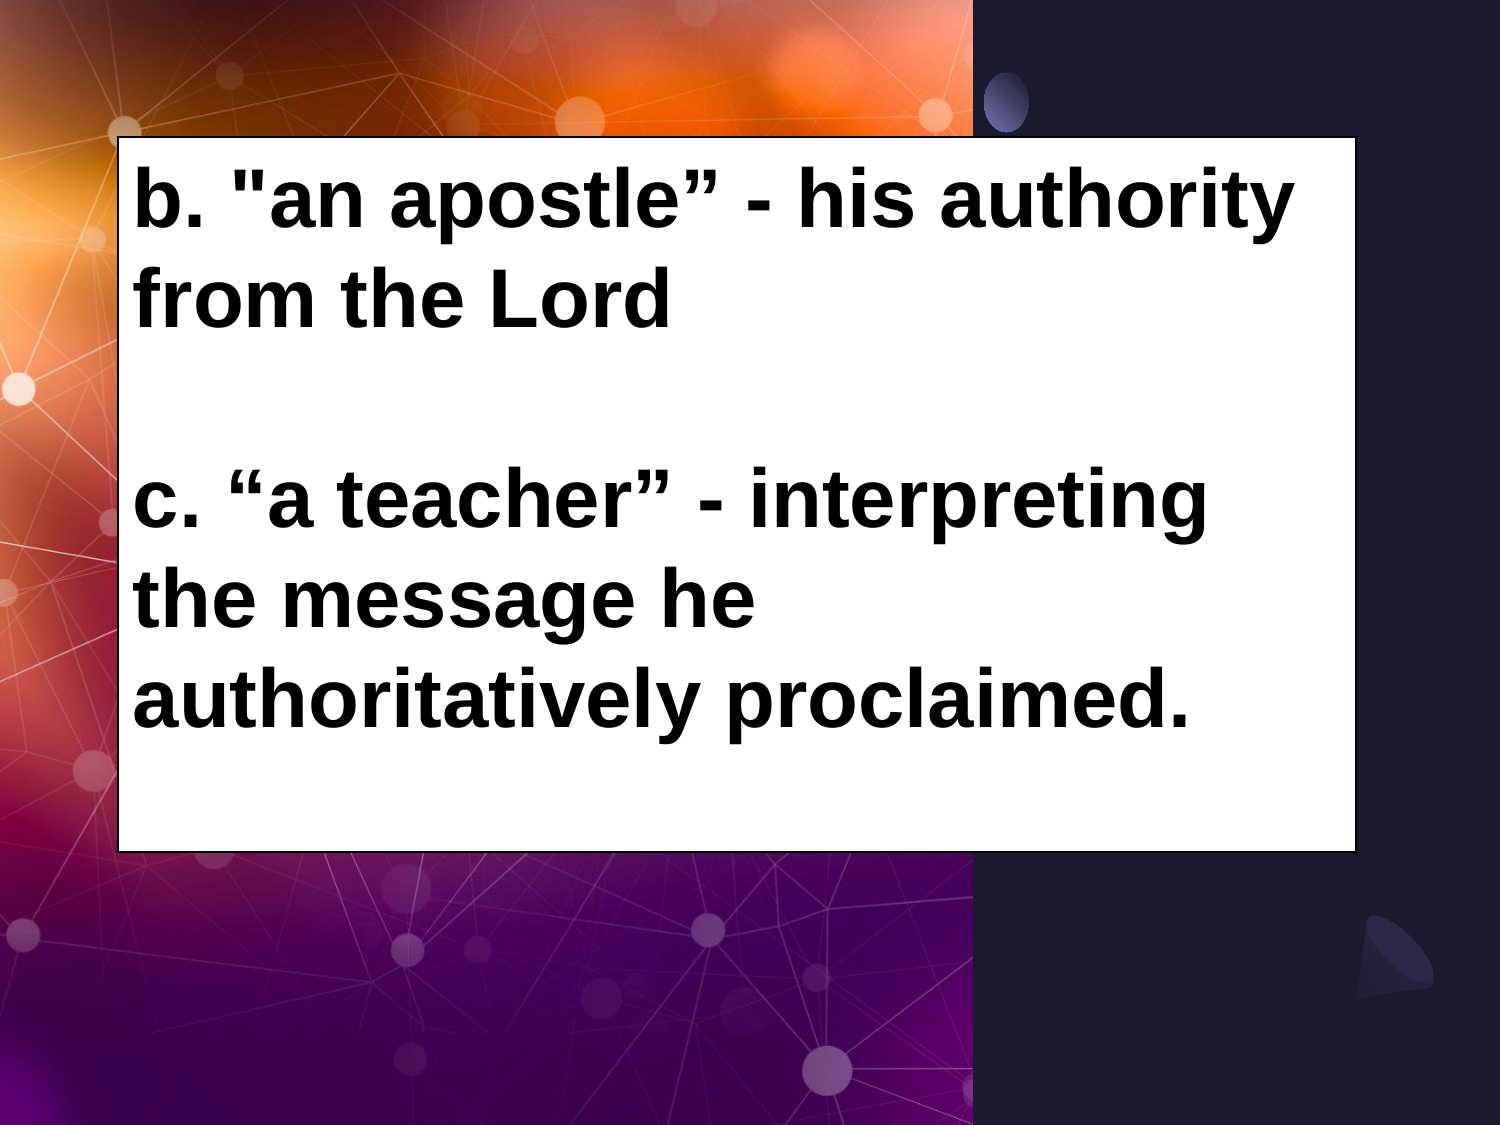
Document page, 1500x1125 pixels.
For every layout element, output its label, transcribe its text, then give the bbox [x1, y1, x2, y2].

text_box b. "an apostle” - his authority from the Lord c. “a teacher” - interpreting the message he authoritatively proclaimed. [973, 136, 1357, 853]
picture [0, 0, 973, 1125]
